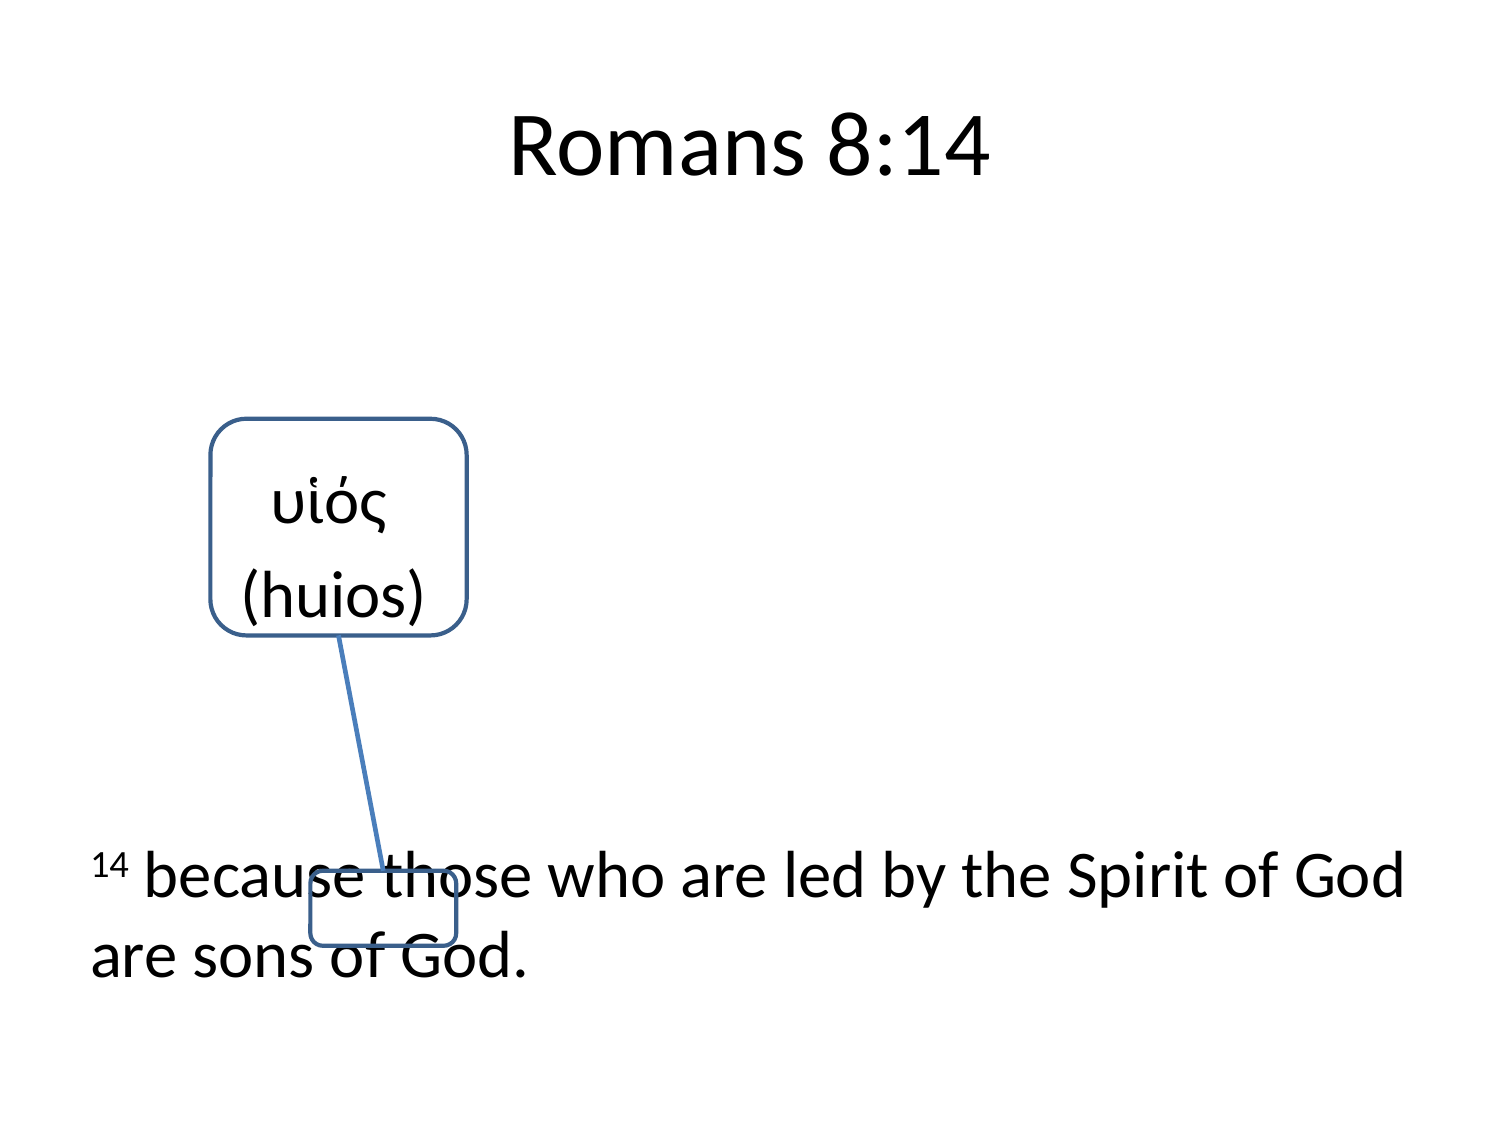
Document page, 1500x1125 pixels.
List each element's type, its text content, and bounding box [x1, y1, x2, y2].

title Romans 8:14 [75, 45, 1425, 233]
list υἱός (huios) 14 because those who are led by the Spirit of God are sons of God. [75, 262, 1425, 1005]
text_box [208, 416, 469, 638]
text_box [308, 868, 459, 948]
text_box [338, 635, 384, 871]
